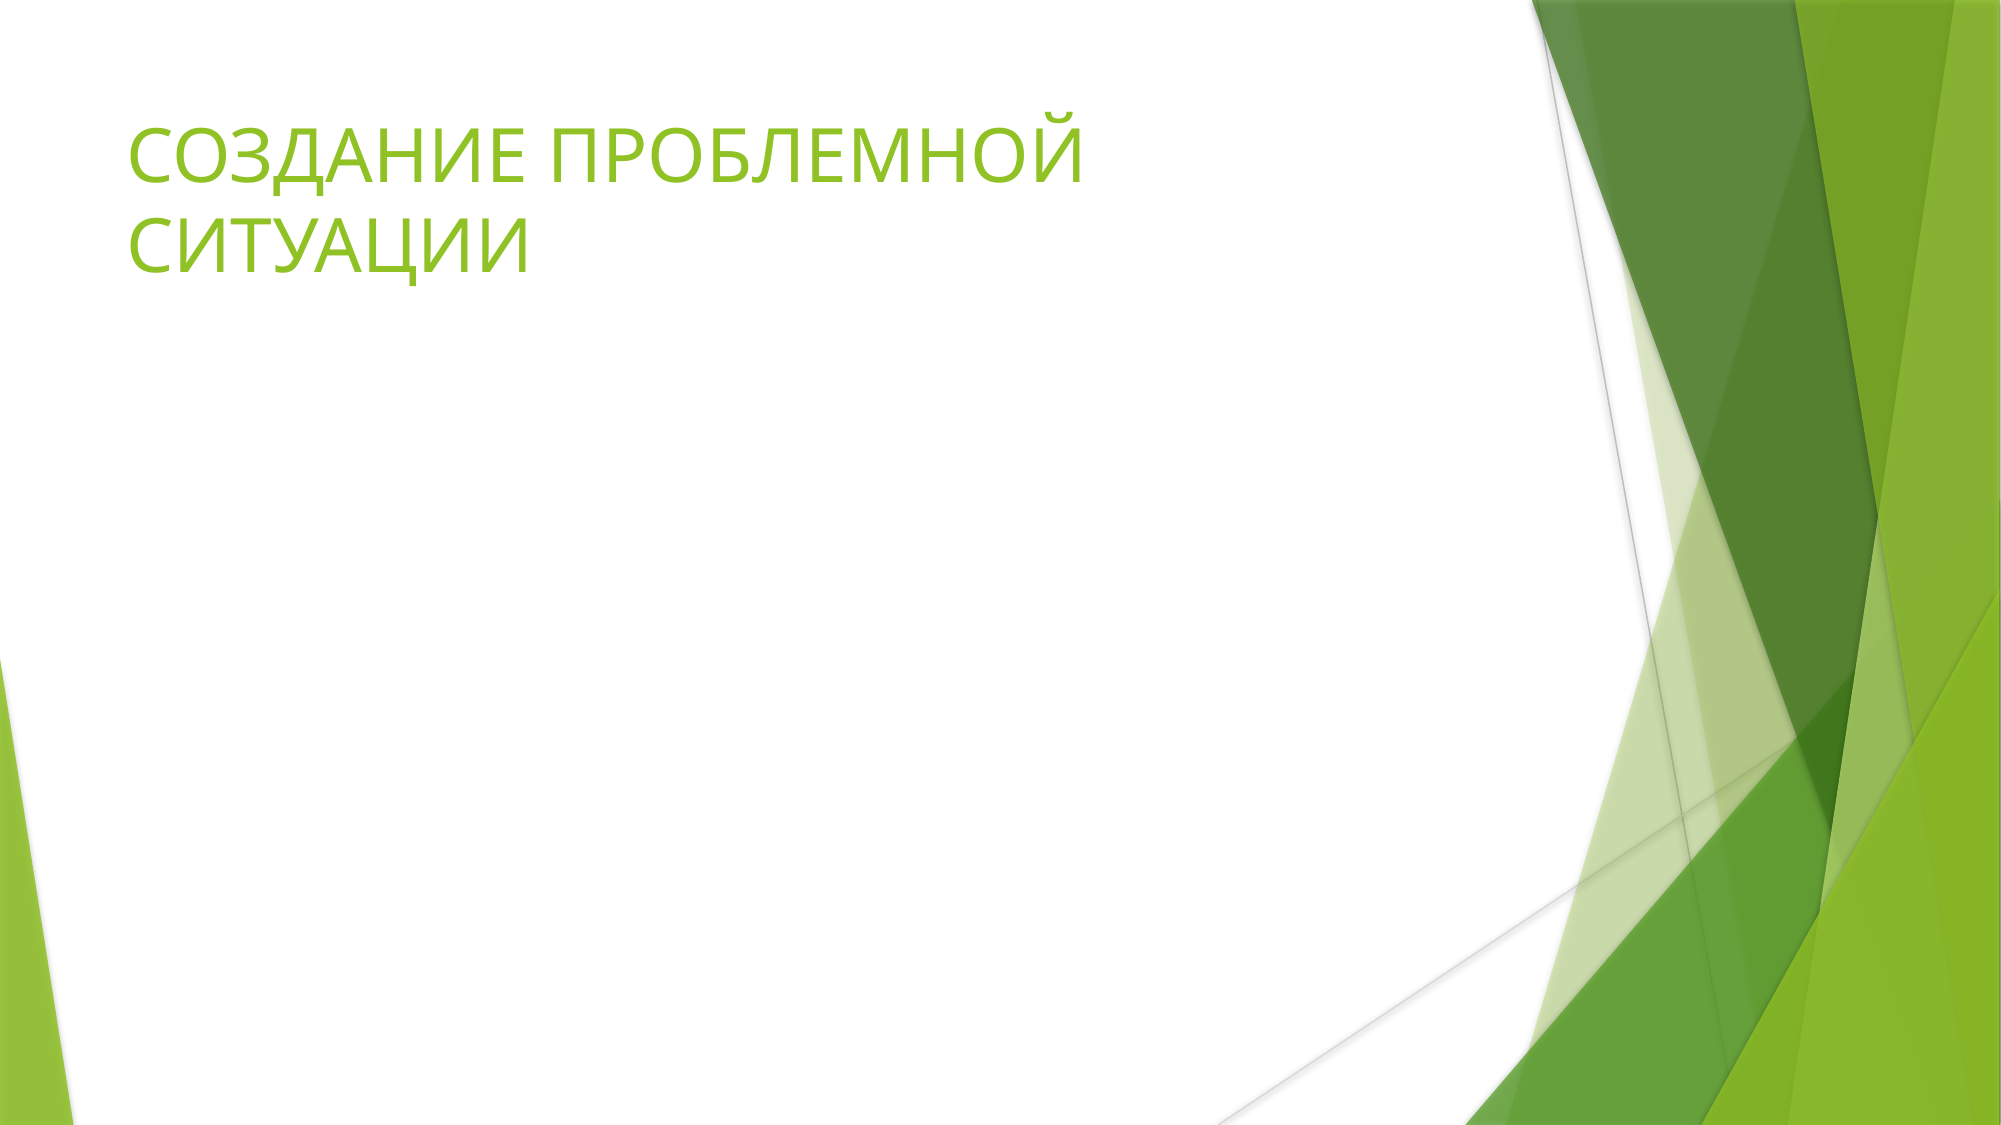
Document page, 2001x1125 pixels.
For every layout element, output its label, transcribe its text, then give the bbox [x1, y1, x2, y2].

title СОЗДАНИЕ ПРОБЛЕМНОЙ СИТУАЦИИ [111, 99, 1522, 317]
